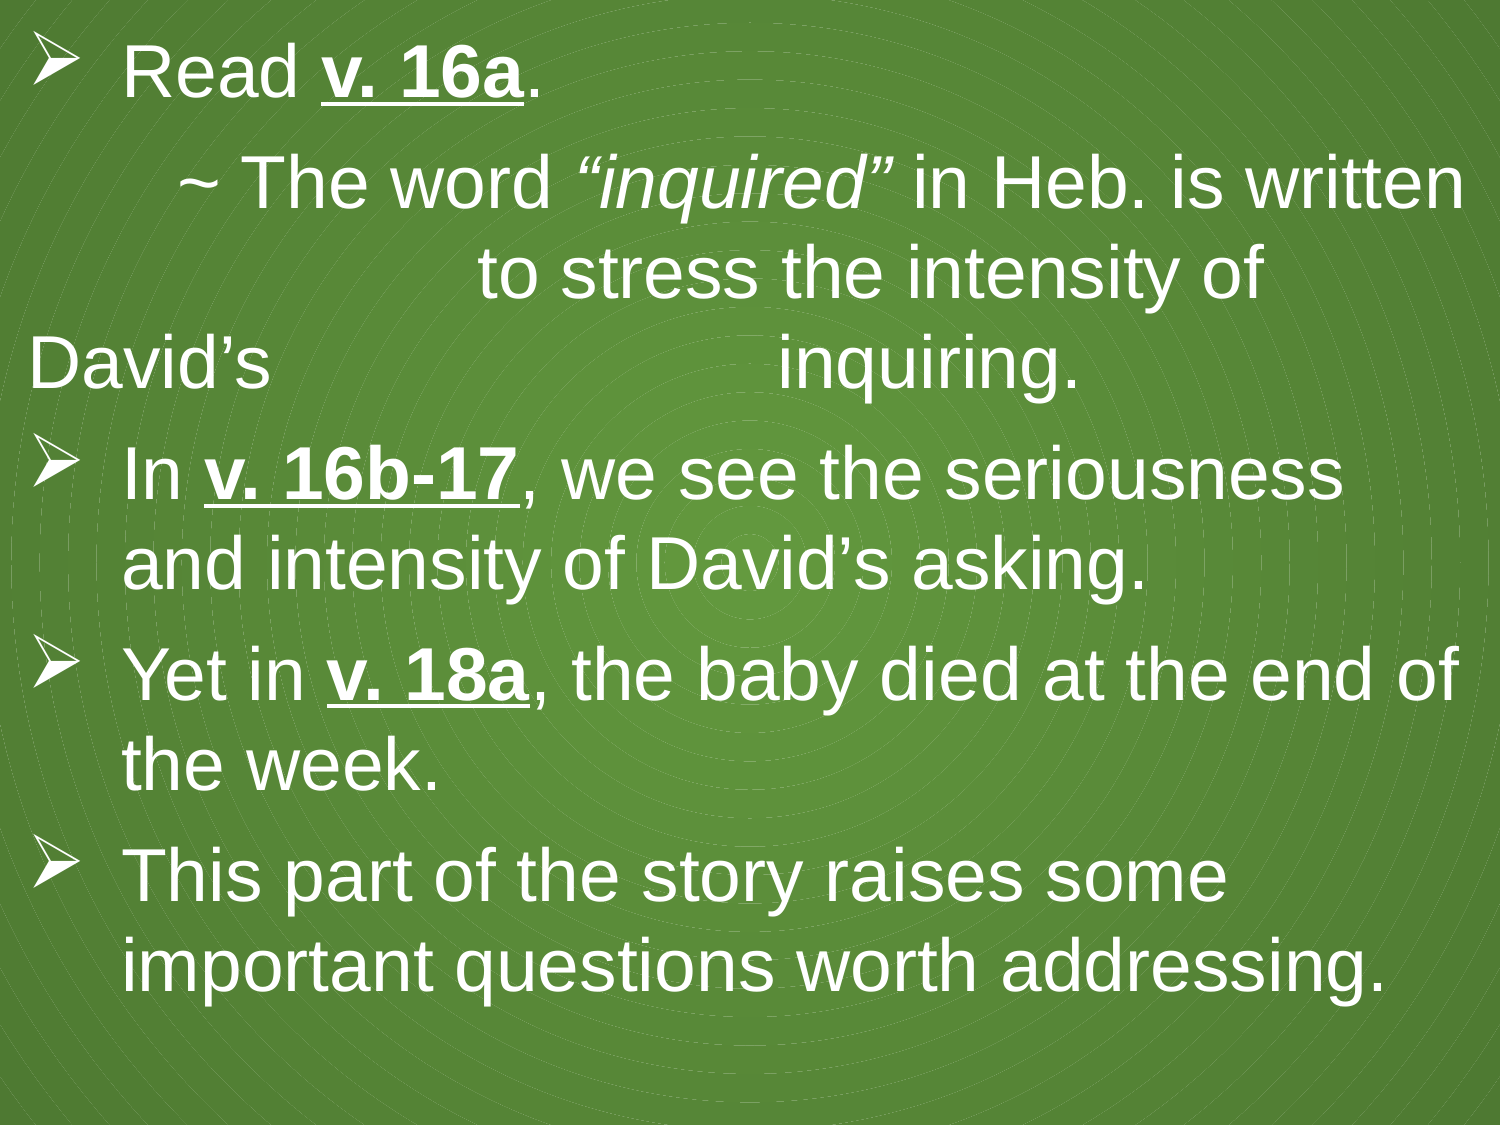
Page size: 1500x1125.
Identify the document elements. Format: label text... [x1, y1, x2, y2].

subtitle Read v. 16a. ~ The word “inquired” in Heb. is written to stress the intensity of David’s inquiring. In v. 16b-17, we see the seriousness and intensity of David’s asking. Yet in v. 18a, the baby died at the end of the week. This part of the story raises some important questions worth addressing. [12, 15, 1488, 1114]
